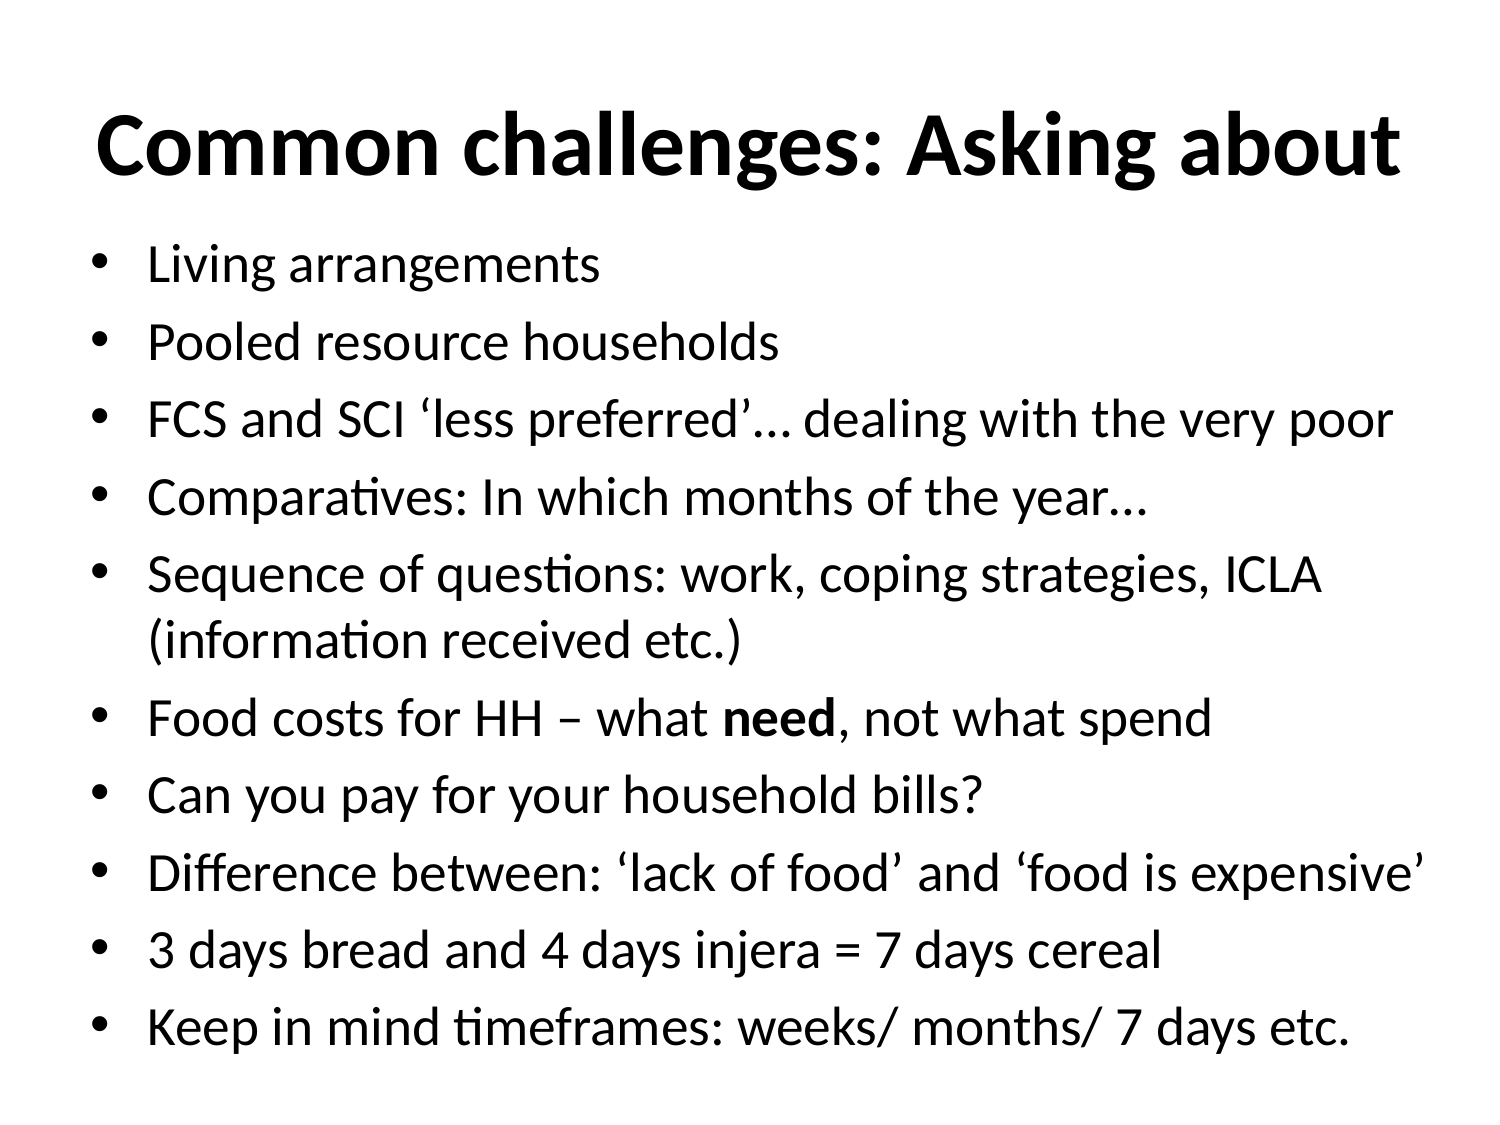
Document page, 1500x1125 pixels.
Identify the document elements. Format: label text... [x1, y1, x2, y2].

list Living arrangements Pooled resource households FCS and SCI ‘less preferred’… dealing with the very poor Comparatives: In which months of the year… Sequence of questions: work, coping strategies, ICLA (information received etc.) Food costs for HH – what need, not what spend Can you pay for your household bills? Difference between: ‘lack of food’ and ‘food is expensive’ 3 days bread and 4 days injera = 7 days cereal Keep in mind timeframes: weeks/ months/ 7 days etc. [75, 220, 1443, 1088]
title Common challenges: Asking about [75, 45, 1425, 220]
